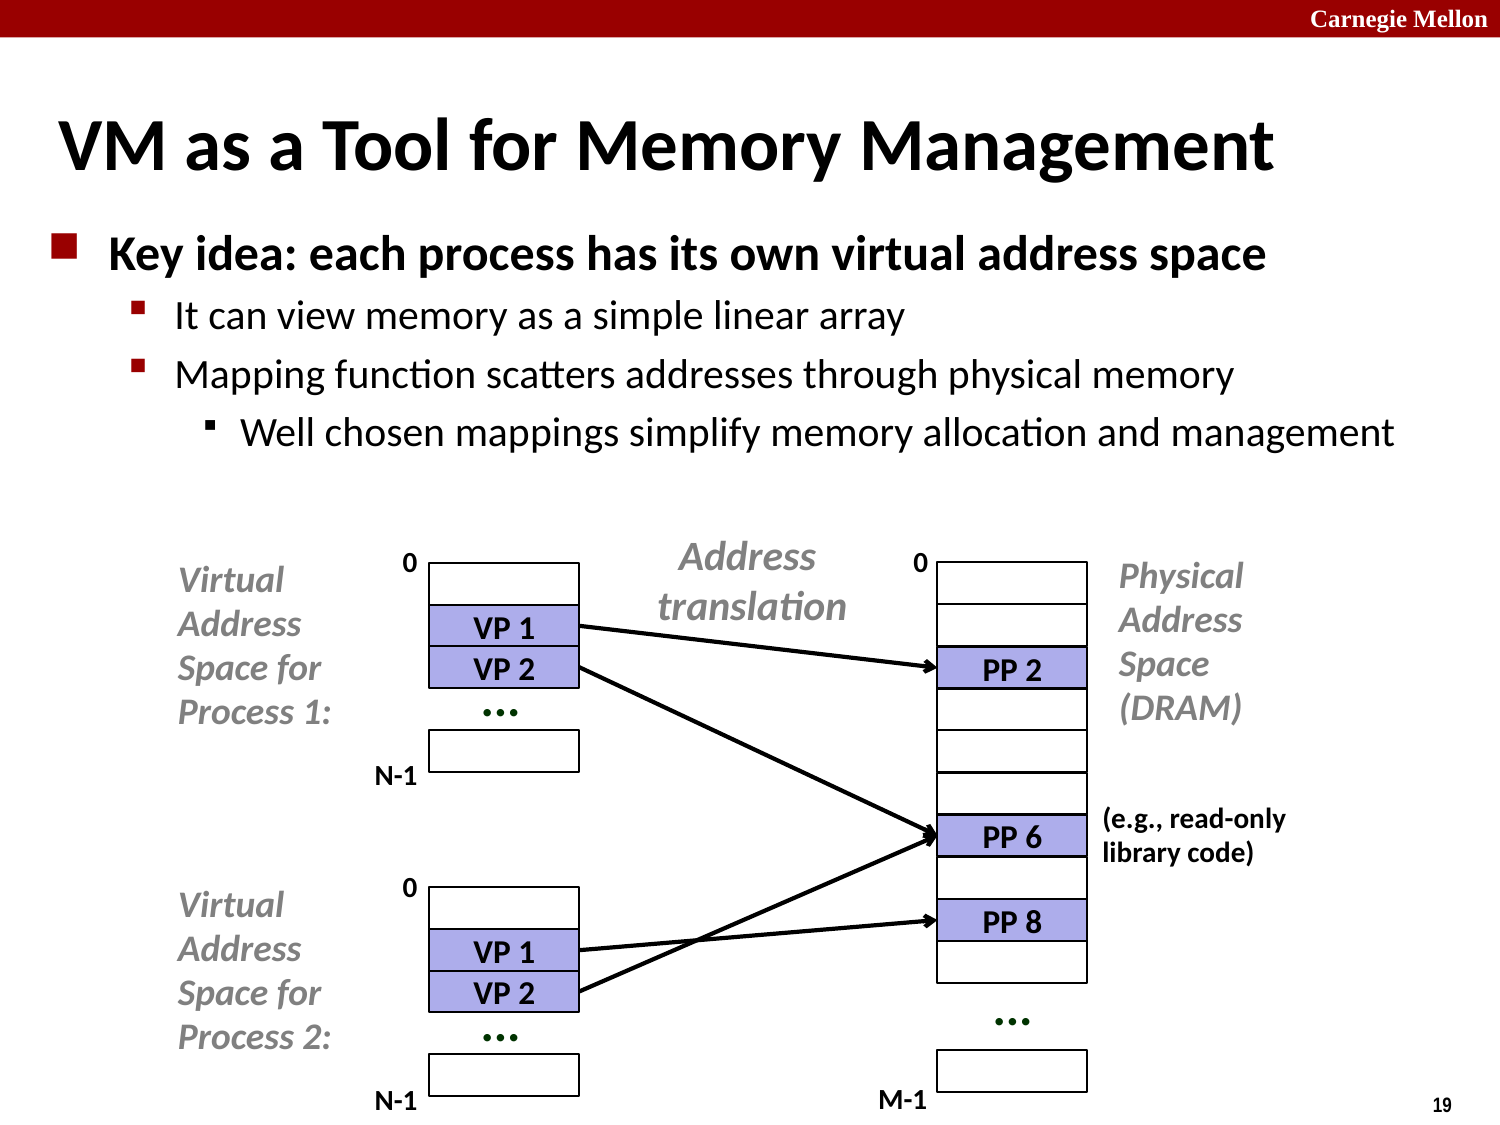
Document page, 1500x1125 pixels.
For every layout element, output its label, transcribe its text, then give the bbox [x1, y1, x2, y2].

text_box ... [977, 975, 1048, 1044]
text_box ... [465, 991, 536, 1059]
text_box N-1 [359, 750, 433, 800]
text_box PP 8 [942, 899, 1088, 941]
text_box N-1 [359, 1075, 433, 1125]
text_box Virtual Address Space for Process 2: [162, 874, 388, 1066]
text_box 0 [898, 537, 944, 587]
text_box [578, 958, 938, 992]
text_box M-1 [863, 1074, 943, 1124]
text_box [937, 1049, 1088, 1092]
text_box [429, 1054, 580, 1097]
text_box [578, 666, 938, 835]
text_box ... [465, 667, 536, 735]
list Key idea: each process has its own virtual address space It can view memory as a simple linear array Mapping function scatters addresses through physical memory Well chosen mappings simplify memory allocation and management [37, 212, 1476, 526]
text_box [942, 688, 1088, 730]
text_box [578, 835, 938, 919]
text_box Virtual Address Space for Process 1: [162, 549, 388, 741]
text_box [942, 857, 1088, 899]
title VM as a Tool for Memory Management [42, 93, 1456, 188]
text_box [429, 887, 573, 929]
text_box VP 1 [429, 604, 580, 646]
text_box 0 [387, 537, 433, 587]
text_box 0 [387, 862, 433, 912]
text_box VP 2 [429, 970, 580, 1013]
text_box (e.g., read-only library code) [1088, 793, 1326, 877]
text_box [942, 772, 1088, 814]
text_box PP 6 [942, 814, 1088, 857]
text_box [578, 625, 938, 666]
text_box [429, 729, 573, 772]
text_box Physical Address Space (DRAM) [1104, 545, 1280, 737]
text_box [942, 941, 1088, 984]
text_box VP 2 [429, 646, 573, 689]
text_box PP 2 [942, 646, 1088, 688]
text_box VP 1 [429, 929, 573, 970]
text_box [937, 562, 1088, 604]
text_box [429, 562, 580, 604]
text_box [937, 604, 1088, 646]
text_box [942, 730, 1088, 772]
text_box Address translation [642, 521, 863, 624]
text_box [578, 919, 938, 951]
